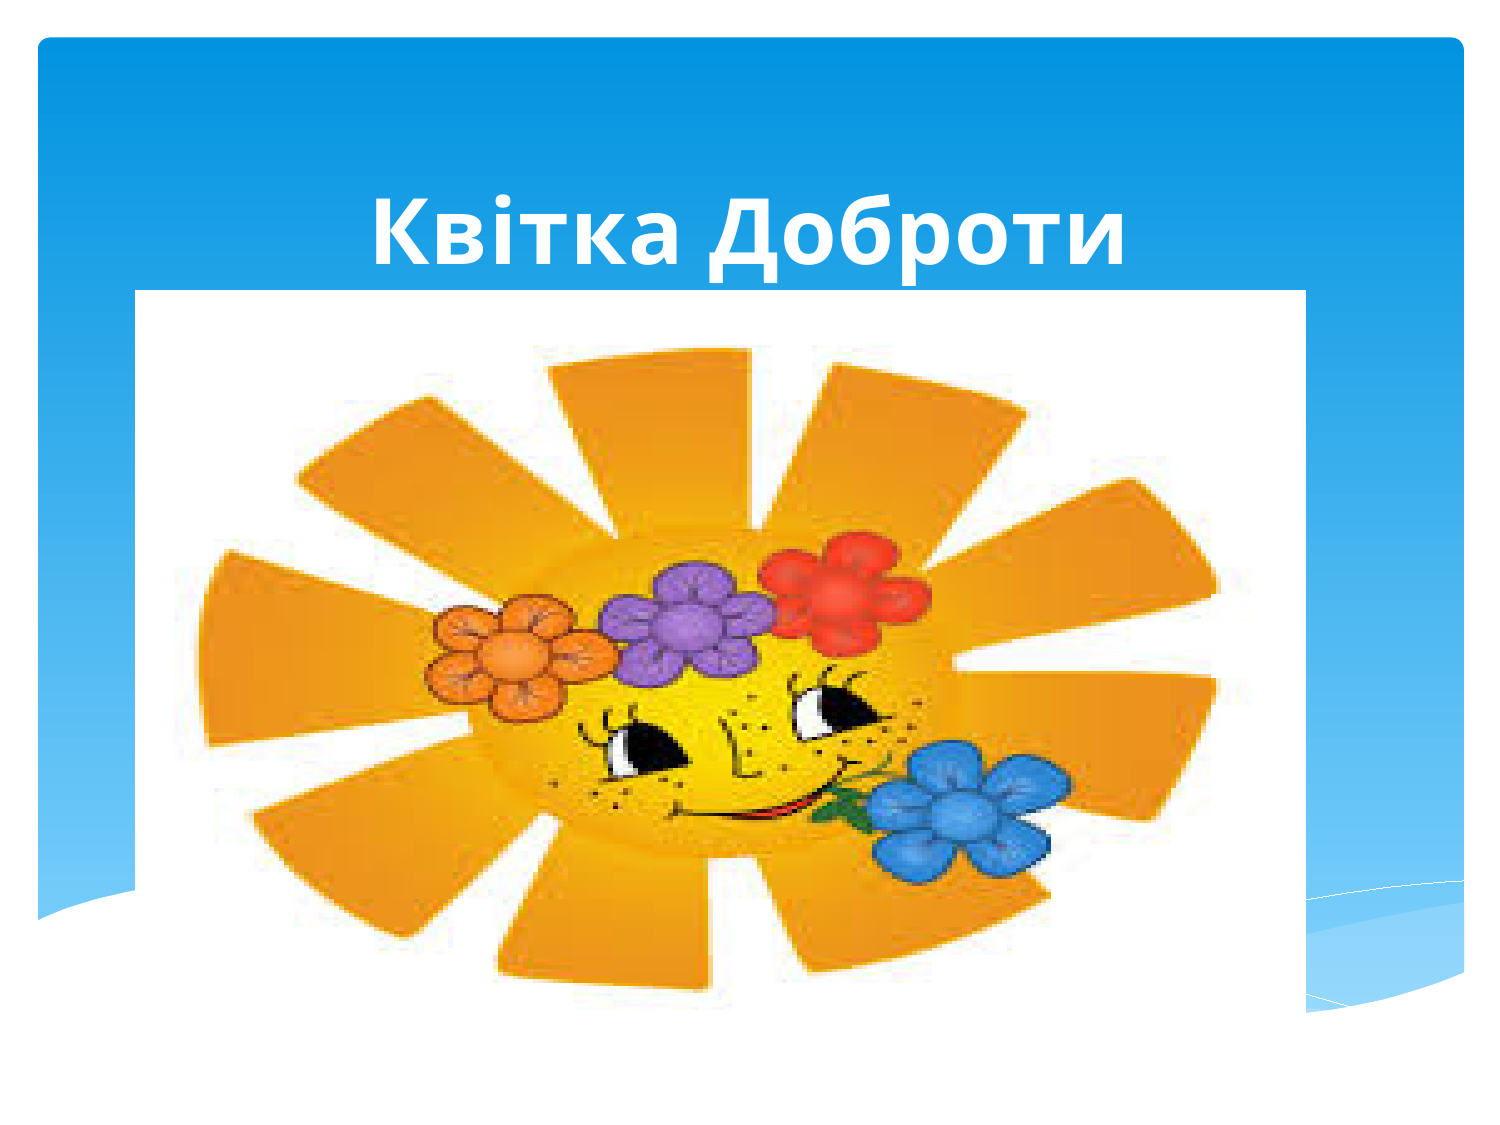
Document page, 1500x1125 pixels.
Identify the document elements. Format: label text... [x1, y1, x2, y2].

title Квітка Доброти [112, 42, 1388, 291]
picture [135, 290, 1306, 1036]
